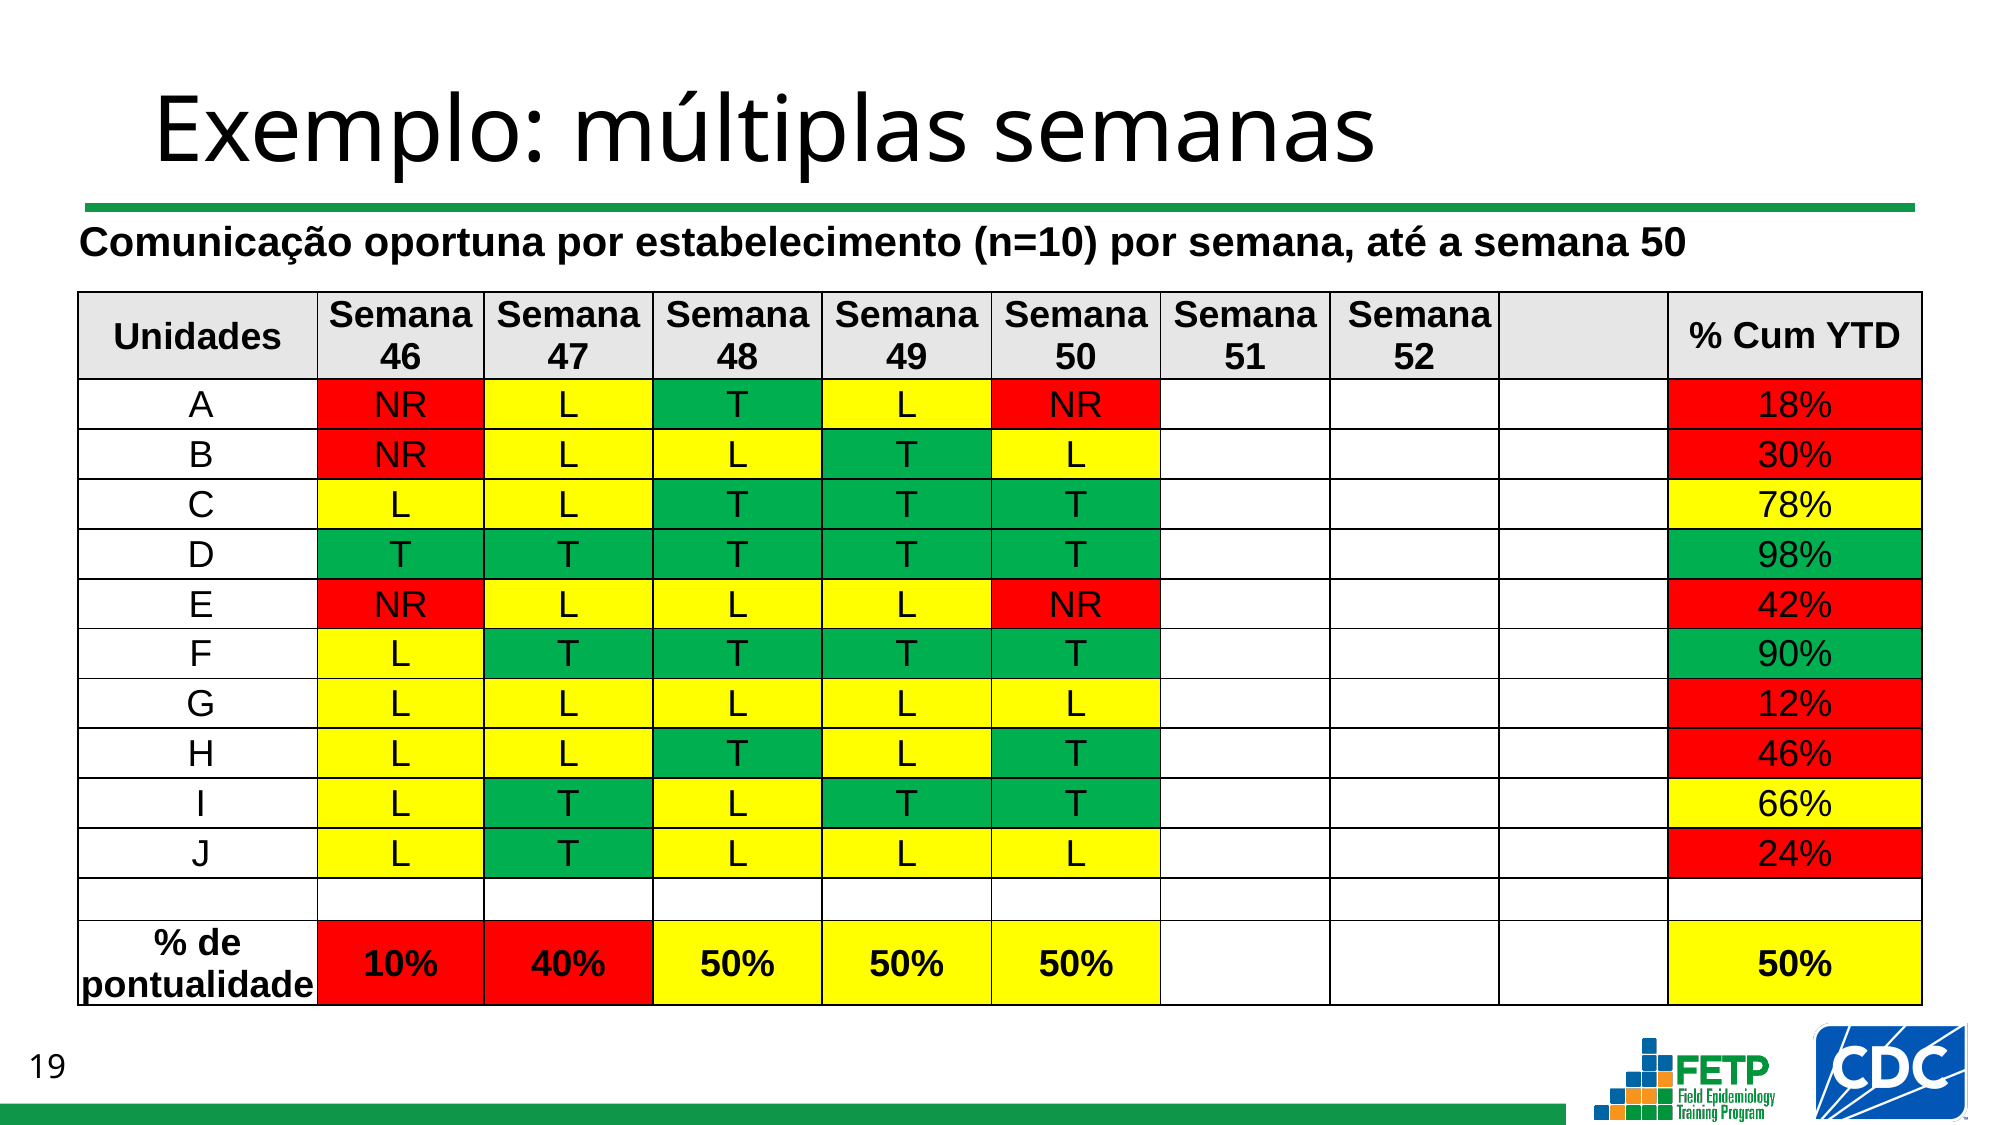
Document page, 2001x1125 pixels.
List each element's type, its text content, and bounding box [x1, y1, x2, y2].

table_cell L [654, 679, 821, 727]
table_cell NR [992, 580, 1160, 628]
table_cell [1331, 679, 1498, 727]
table_cell [1161, 829, 1329, 877]
table_cell 50% [992, 921, 1160, 1004]
table_cell E [79, 580, 317, 628]
table_cell Semana 46 [318, 293, 483, 378]
table_cell L [318, 629, 483, 678]
table_cell NR [318, 430, 483, 478]
table_cell [1161, 921, 1329, 1004]
table_cell T [654, 380, 821, 428]
table_cell 18% [1669, 380, 1921, 428]
table_cell [1669, 879, 1921, 920]
table_cell F [79, 629, 317, 678]
table_cell [1500, 380, 1667, 428]
table_cell 24% [1669, 829, 1921, 877]
table_cell T [485, 629, 652, 678]
table_cell [1500, 580, 1667, 628]
table_cell L [485, 729, 652, 777]
table_cell [1161, 380, 1329, 428]
table_cell NR [992, 380, 1160, 428]
table_cell [654, 879, 821, 920]
table_cell 30% [1669, 430, 1921, 478]
table_cell L [992, 430, 1160, 478]
table_cell T [823, 530, 991, 578]
table_cell [1500, 679, 1667, 727]
table_cell T [654, 629, 821, 678]
table_cell [1500, 430, 1667, 478]
table_cell 50% [654, 921, 821, 1004]
table_cell G [79, 679, 317, 727]
table_cell 10% [318, 921, 483, 1004]
table_cell 42% [1669, 580, 1921, 628]
table_cell L [485, 480, 652, 528]
table_cell T [823, 779, 991, 827]
table_cell [1161, 729, 1329, 777]
table_cell [1500, 480, 1667, 528]
table_cell L [318, 480, 483, 528]
picture [1813, 1023, 1968, 1122]
table_cell J [79, 829, 317, 877]
table_cell L [485, 430, 652, 478]
table_cell [1331, 430, 1498, 478]
table_cell Semana 48 [654, 293, 821, 378]
table_cell Unidades [79, 293, 317, 378]
table_cell [1500, 293, 1667, 378]
table_cell L [823, 679, 991, 727]
table_cell T [485, 530, 652, 578]
table_cell L [823, 729, 991, 777]
table_cell L [823, 829, 991, 877]
table_cell % de pontualidade [79, 921, 317, 1004]
table_cell [823, 879, 991, 920]
table_cell L [654, 829, 821, 877]
table_cell T [992, 729, 1160, 777]
table_cell [1331, 729, 1498, 777]
table_cell L [485, 580, 652, 628]
table_cell [1500, 779, 1667, 827]
table_cell [1500, 729, 1667, 777]
table_cell L [318, 779, 483, 827]
table_cell NR [318, 380, 483, 428]
table_cell T [823, 480, 991, 528]
title Exemplo: múltiplas semanas [137, 75, 1863, 206]
table_cell [1500, 629, 1667, 678]
table_cell 90% [1669, 629, 1921, 678]
table_cell [1500, 530, 1667, 578]
table_cell [1161, 530, 1329, 578]
table_cell [1331, 629, 1498, 678]
table_cell [1500, 921, 1667, 1004]
table_cell B [79, 430, 317, 478]
table_cell Semana 51 [1161, 293, 1329, 378]
table_cell [1331, 380, 1498, 428]
table_cell T [823, 629, 991, 678]
table_cell T [654, 530, 821, 578]
table_cell [992, 879, 1160, 920]
table_header Comunicação oportuna por estabelecimento (n=10) por semana, até a semana 50 [78, 206, 1922, 291]
table_cell L [654, 430, 821, 478]
table_cell Semana 47 [485, 293, 652, 378]
table_cell [79, 879, 317, 920]
table_cell A [79, 380, 317, 428]
table_cell L [992, 829, 1160, 877]
table_cell T [992, 779, 1160, 827]
table_cell 50% [1669, 921, 1921, 1004]
table_cell T [823, 430, 991, 478]
table_cell [1161, 629, 1329, 678]
table_cell 40% [485, 921, 652, 1004]
table_cell 98% [1669, 530, 1921, 578]
table_cell L [485, 380, 652, 428]
table_cell Semana 50 [992, 293, 1160, 378]
table_cell L [654, 779, 821, 827]
table_cell [1500, 879, 1667, 920]
table_cell 66% [1669, 779, 1921, 827]
table_cell [1161, 580, 1329, 628]
table_cell [1161, 679, 1329, 727]
table_cell 78% [1669, 480, 1921, 528]
picture [1594, 1038, 1775, 1122]
table_cell [485, 879, 652, 920]
table_cell 50% [823, 921, 991, 1004]
table_cell T [485, 829, 652, 877]
table_cell T [992, 629, 1160, 678]
table_cell T [485, 779, 652, 827]
table_cell L [318, 729, 483, 777]
table_cell T [318, 530, 483, 578]
table_cell [1331, 921, 1498, 1004]
table_cell [1161, 480, 1329, 528]
table_cell Semana 49 [823, 293, 991, 378]
table_cell L [654, 580, 821, 628]
table_cell [1161, 430, 1329, 478]
table_cell [1500, 829, 1667, 877]
table_cell L [318, 679, 483, 727]
table_cell 12% [1669, 679, 1921, 727]
table_cell D [79, 530, 317, 578]
table_cell I [79, 779, 317, 827]
table_cell T [654, 480, 821, 528]
table_cell % Cum YTD [1669, 293, 1921, 378]
table_cell L [318, 829, 483, 877]
table_cell [1331, 779, 1498, 827]
table_cell L [823, 380, 991, 428]
table_cell H [79, 729, 317, 777]
table_cell [1331, 480, 1498, 528]
table_cell T [654, 729, 821, 777]
table_cell L [823, 580, 991, 628]
table_cell NR [318, 580, 483, 628]
table_cell L [485, 679, 652, 727]
table_cell T [992, 530, 1160, 578]
table_cell [1161, 779, 1329, 827]
table_cell L [992, 679, 1160, 727]
table_cell [318, 879, 483, 920]
table_cell [1331, 829, 1498, 877]
table_cell [1331, 530, 1498, 578]
table_cell 46% [1669, 729, 1921, 777]
table_cell T [992, 480, 1160, 528]
table_cell [1161, 879, 1329, 920]
table_cell C [79, 480, 317, 528]
table_cell Semana 52 [1331, 293, 1498, 378]
table_cell [1331, 580, 1498, 628]
table_cell [1331, 879, 1498, 920]
